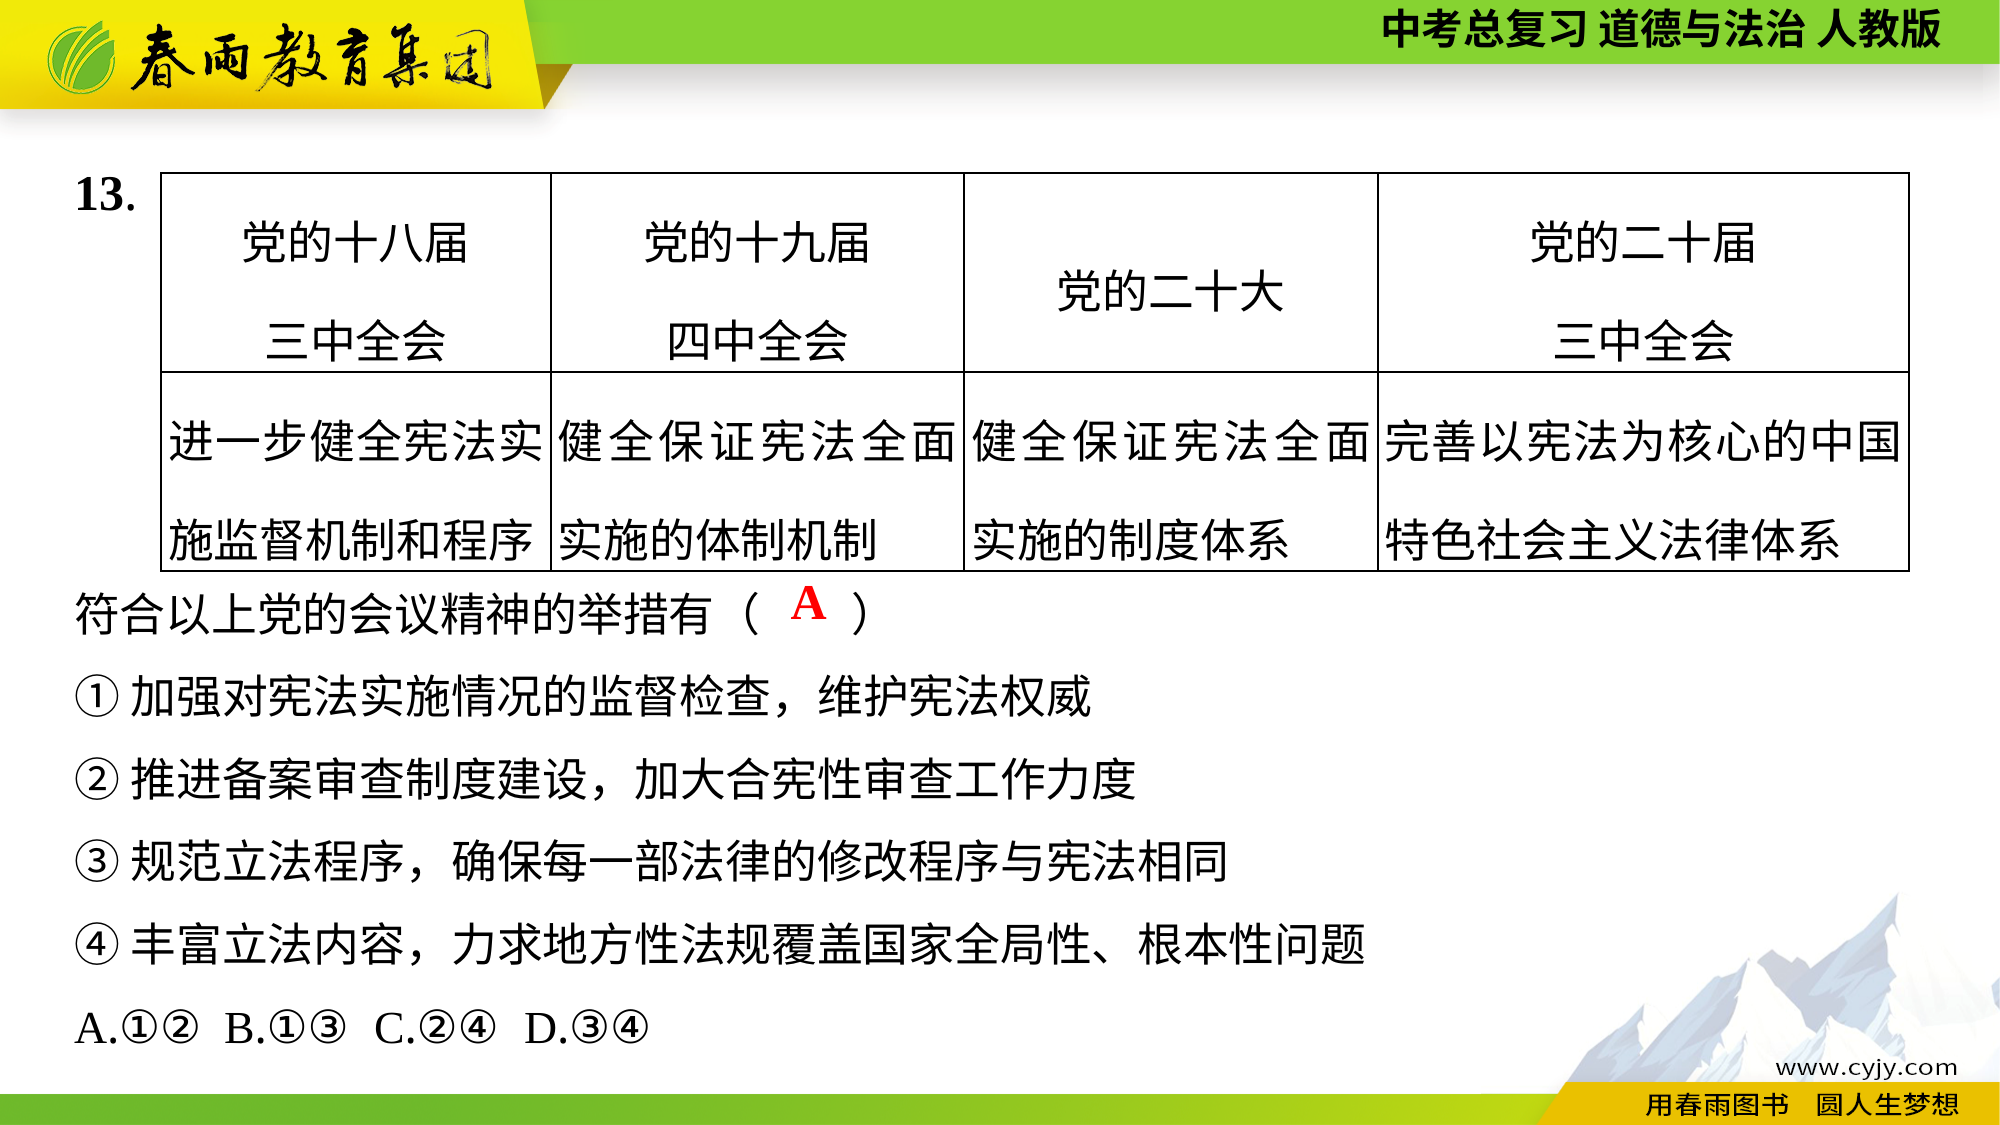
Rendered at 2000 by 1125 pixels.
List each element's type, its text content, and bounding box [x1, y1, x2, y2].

table_cell 健全保证宪法全面实施的制度体系 [965, 373, 1377, 550]
table_header 党的十八届 三中全会 [162, 174, 550, 371]
text_box 符合以上党的会议精神的举措有（ ） ①加强对宪法实施情况的监督检查，维护宪法权威 ②推进备案审查制度建设，加大合宪性审查工作力度 ③规范立法程序，确保每一部法律的修改程序与宪法相同 ④丰富立法内容，力求地方性法规覆盖国家全局性、根本性问题 A.①② B.①③ C.②④ D.③④ [59, 550, 1944, 1061]
table_cell 完善以宪法为核心的中国特色社会主义法律体系 [1379, 373, 1908, 550]
table_cell 健全保证宪法全面实施的体制机制 [552, 373, 963, 550]
table_cell 进一步健全宪法实施监督机制和程序 [162, 373, 550, 550]
table_header 党的二十届 三中全会 [1379, 174, 1908, 371]
list 13. [59, 122, 1944, 217]
table_header 党的二十大 [965, 174, 1377, 371]
text_box A [775, 562, 842, 638]
table_header 党的十九届 四中全会 [552, 174, 963, 371]
picture [0, 0, 2000, 1125]
